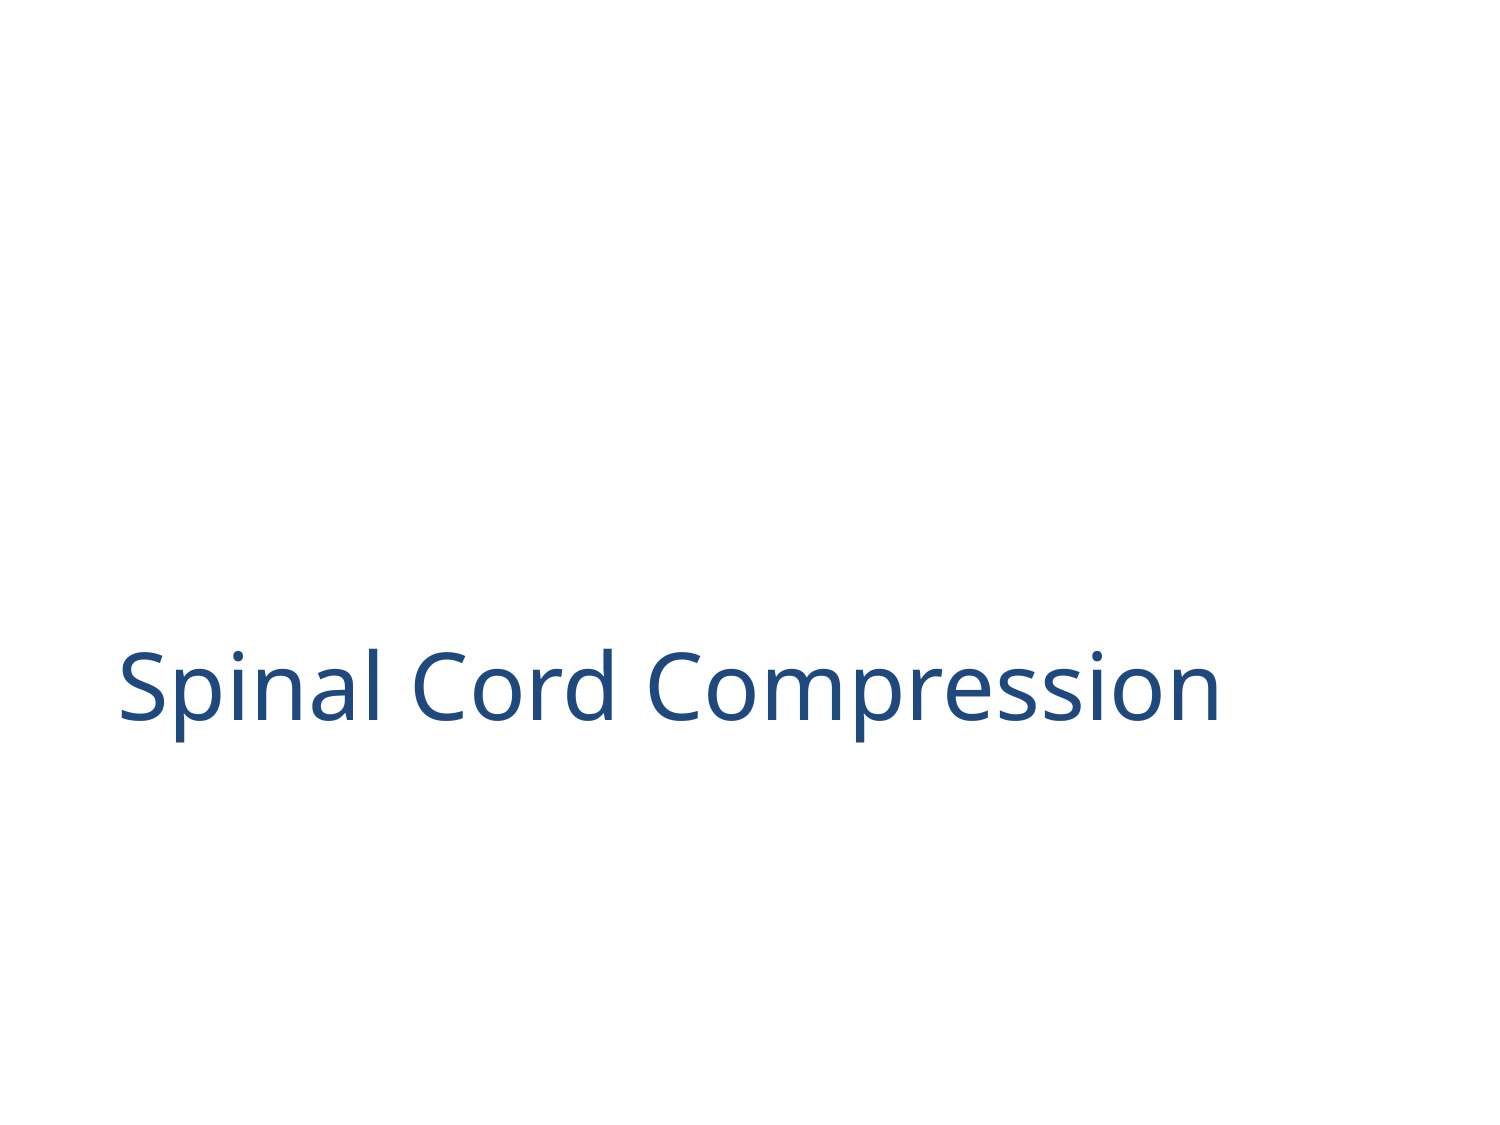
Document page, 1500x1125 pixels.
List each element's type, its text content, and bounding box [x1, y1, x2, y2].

title Spinal Cord Compression [102, 280, 1397, 749]
